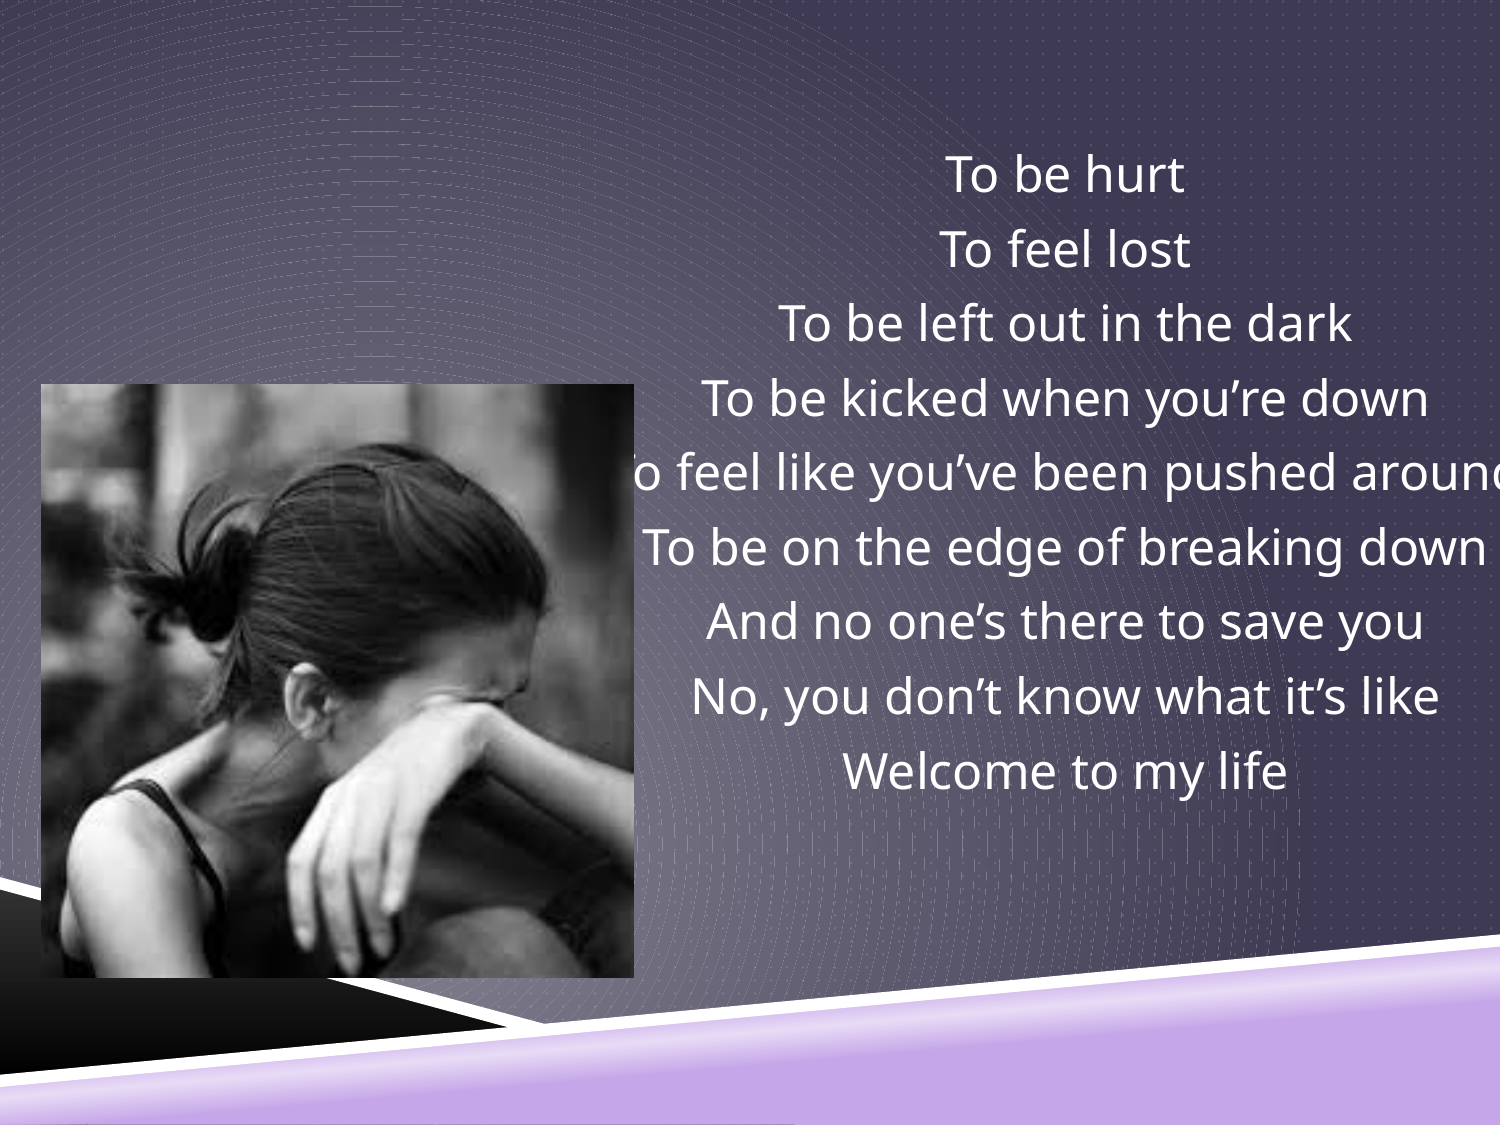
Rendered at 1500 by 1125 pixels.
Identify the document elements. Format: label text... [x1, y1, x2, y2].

picture [41, 384, 634, 978]
list To be hurt To feel lost To be left out in the dark To be kicked when you’re down To feel like you’ve been pushed around To be on the edge of breaking down And no one’s there to save you No, you don’t know what it’s like Welcome to my life [422, 135, 1500, 877]
